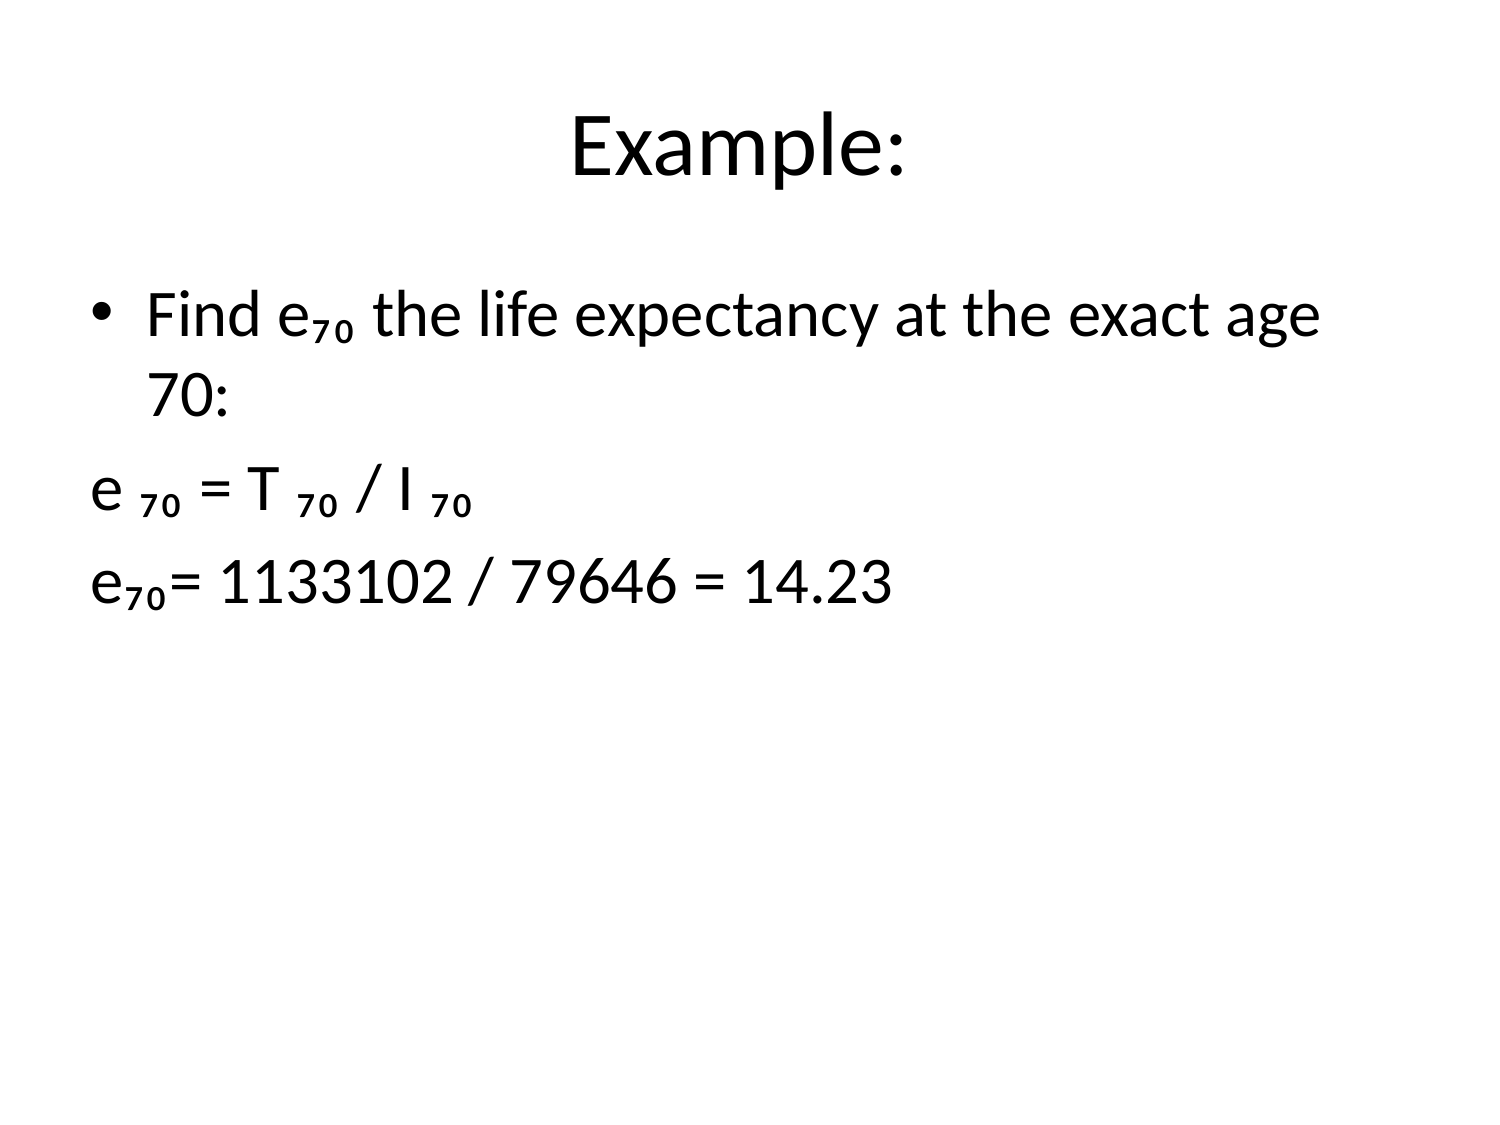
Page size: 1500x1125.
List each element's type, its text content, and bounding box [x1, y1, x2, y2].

list Find e₇₀ the life expectancy at the exact age 70: e ₇₀ = T ₇₀ / I ₇₀ e₇₀= 1133102 / 79646 = 14.23 [75, 262, 1425, 1005]
title Example: [75, 45, 1425, 233]
